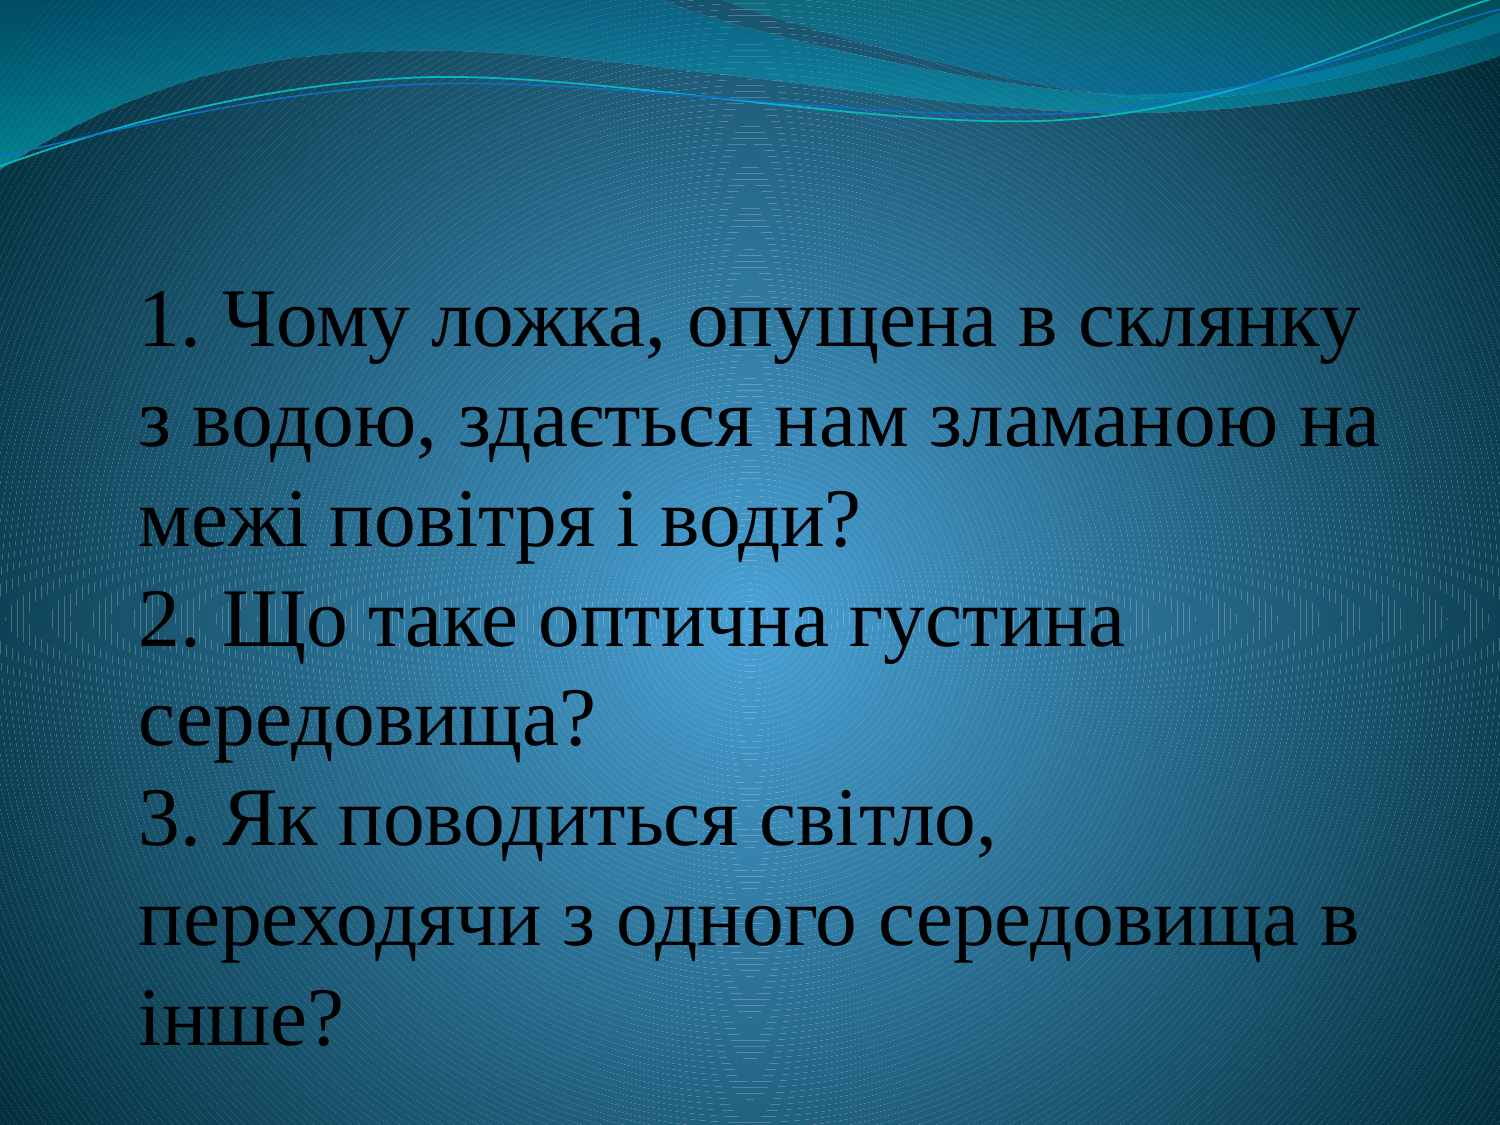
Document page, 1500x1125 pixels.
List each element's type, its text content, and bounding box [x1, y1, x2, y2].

text_box 1. Чому ложка, опущена в склянку з водою, здається нам зламаною на межі повітря і води? 2. Що таке оптична густина середовища? 3. Як поводиться світло, переходячи з одного середовища в інше? [123, 255, 1400, 1070]
